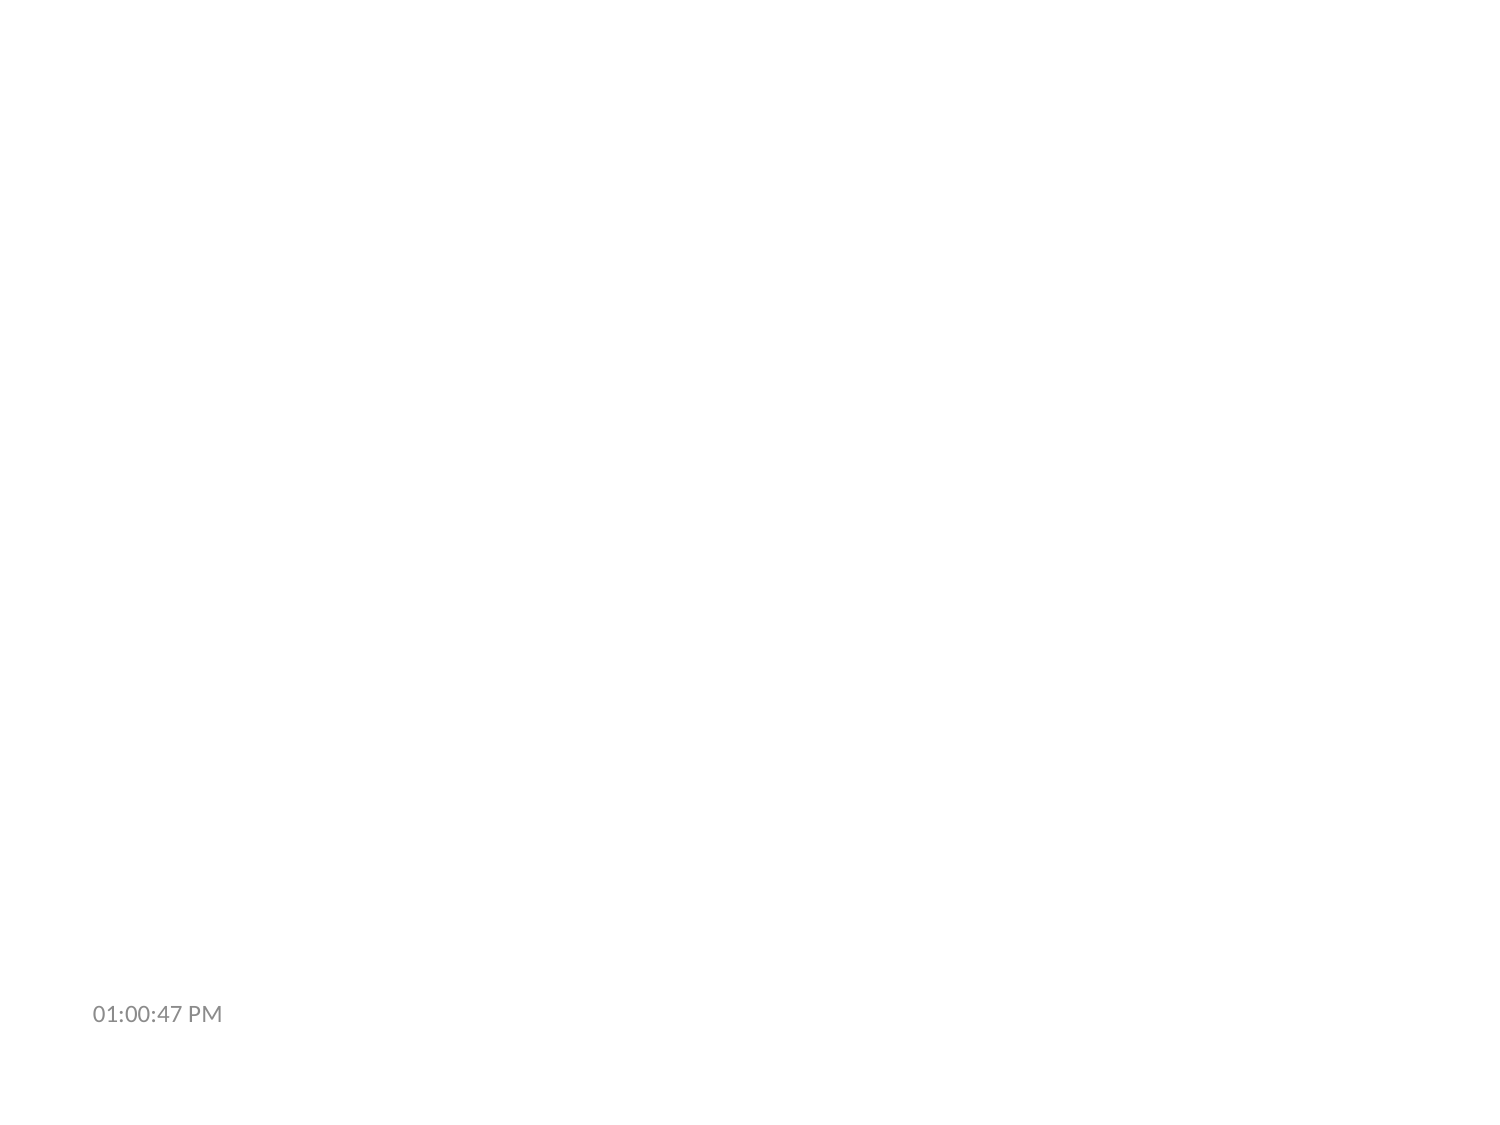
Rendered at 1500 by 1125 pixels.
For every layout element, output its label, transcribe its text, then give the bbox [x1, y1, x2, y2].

text_box 3:35:09 PM [77, 982, 428, 1043]
